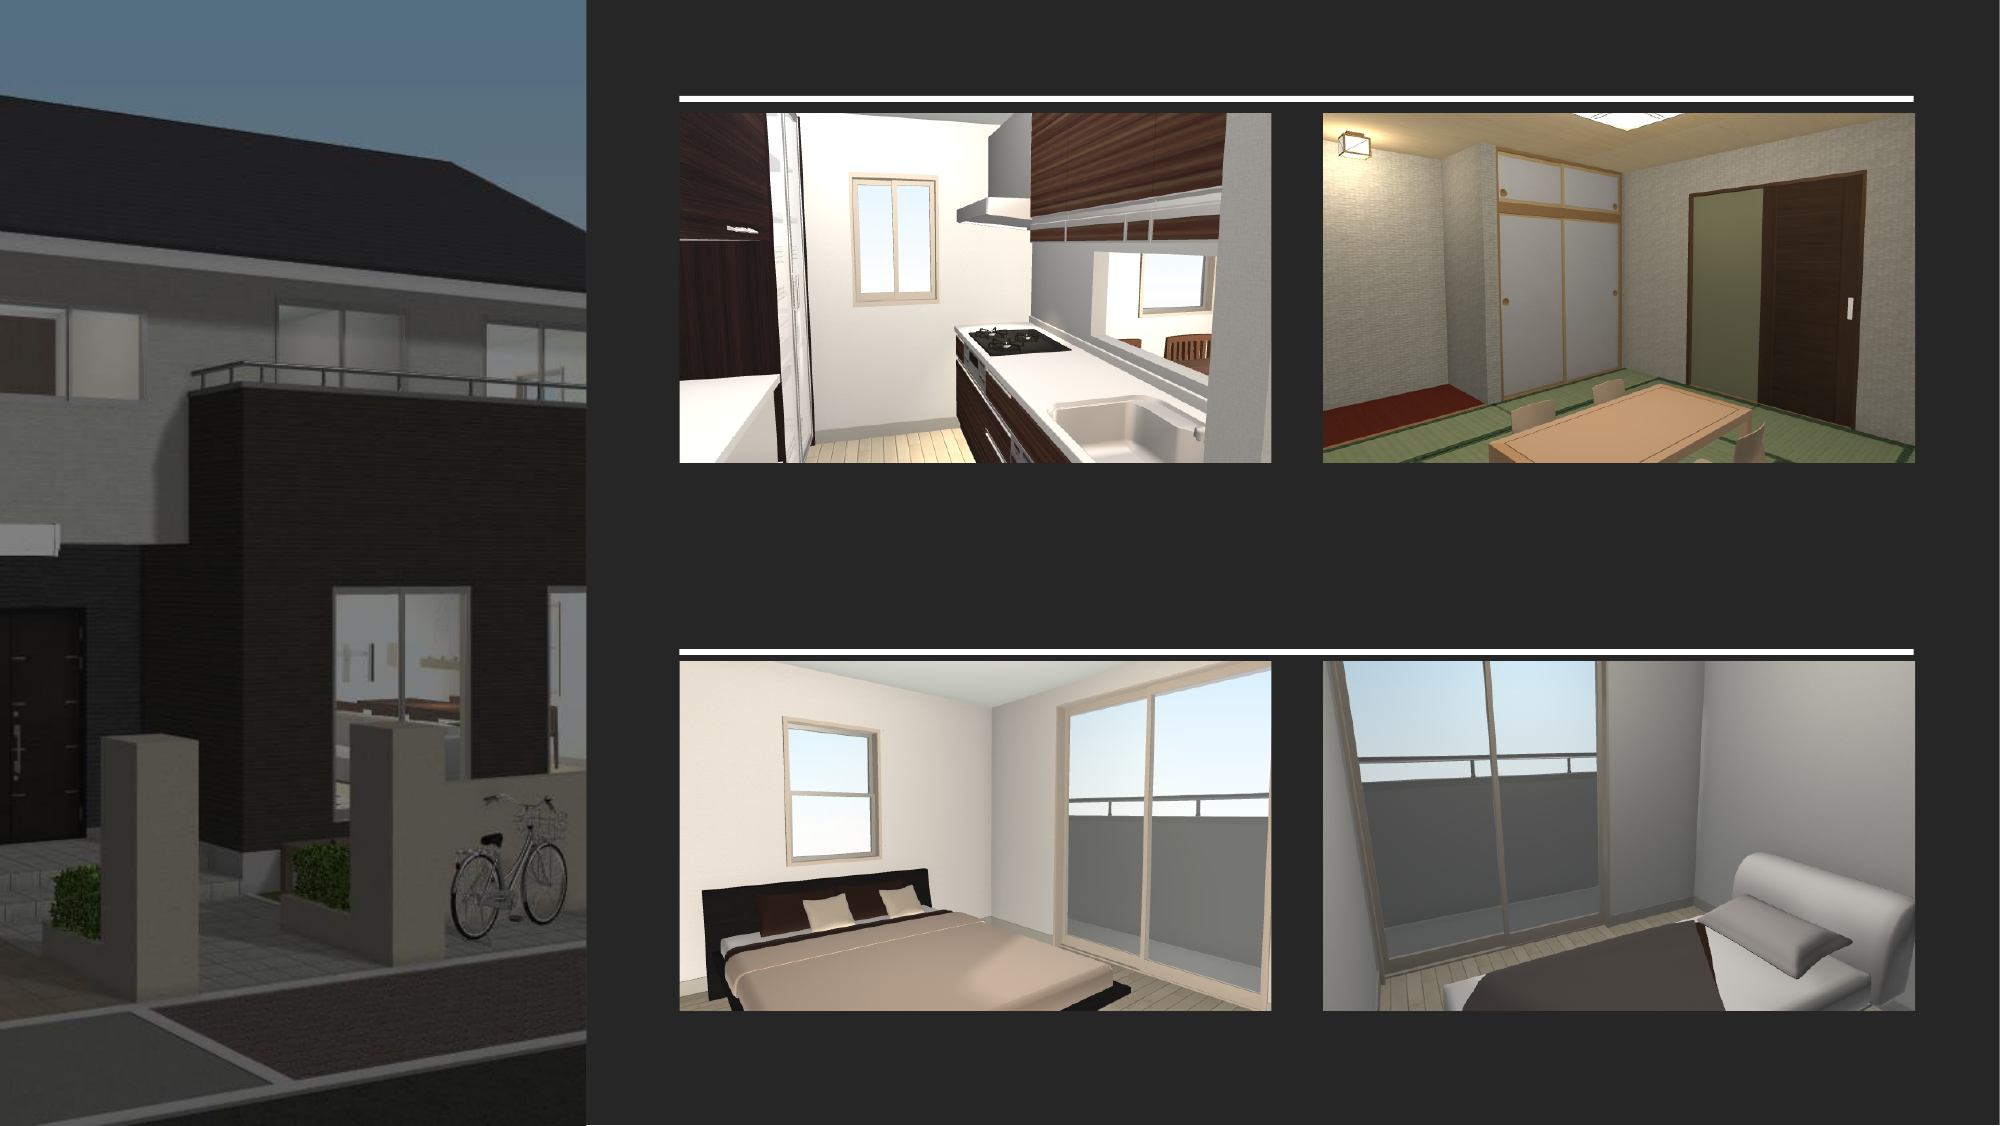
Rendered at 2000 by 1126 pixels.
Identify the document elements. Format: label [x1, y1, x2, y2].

picture [679, 113, 1272, 464]
picture [1322, 661, 1916, 1011]
picture [1322, 113, 1916, 464]
picture [679, 661, 1272, 1011]
picture [0, 0, 587, 1126]
